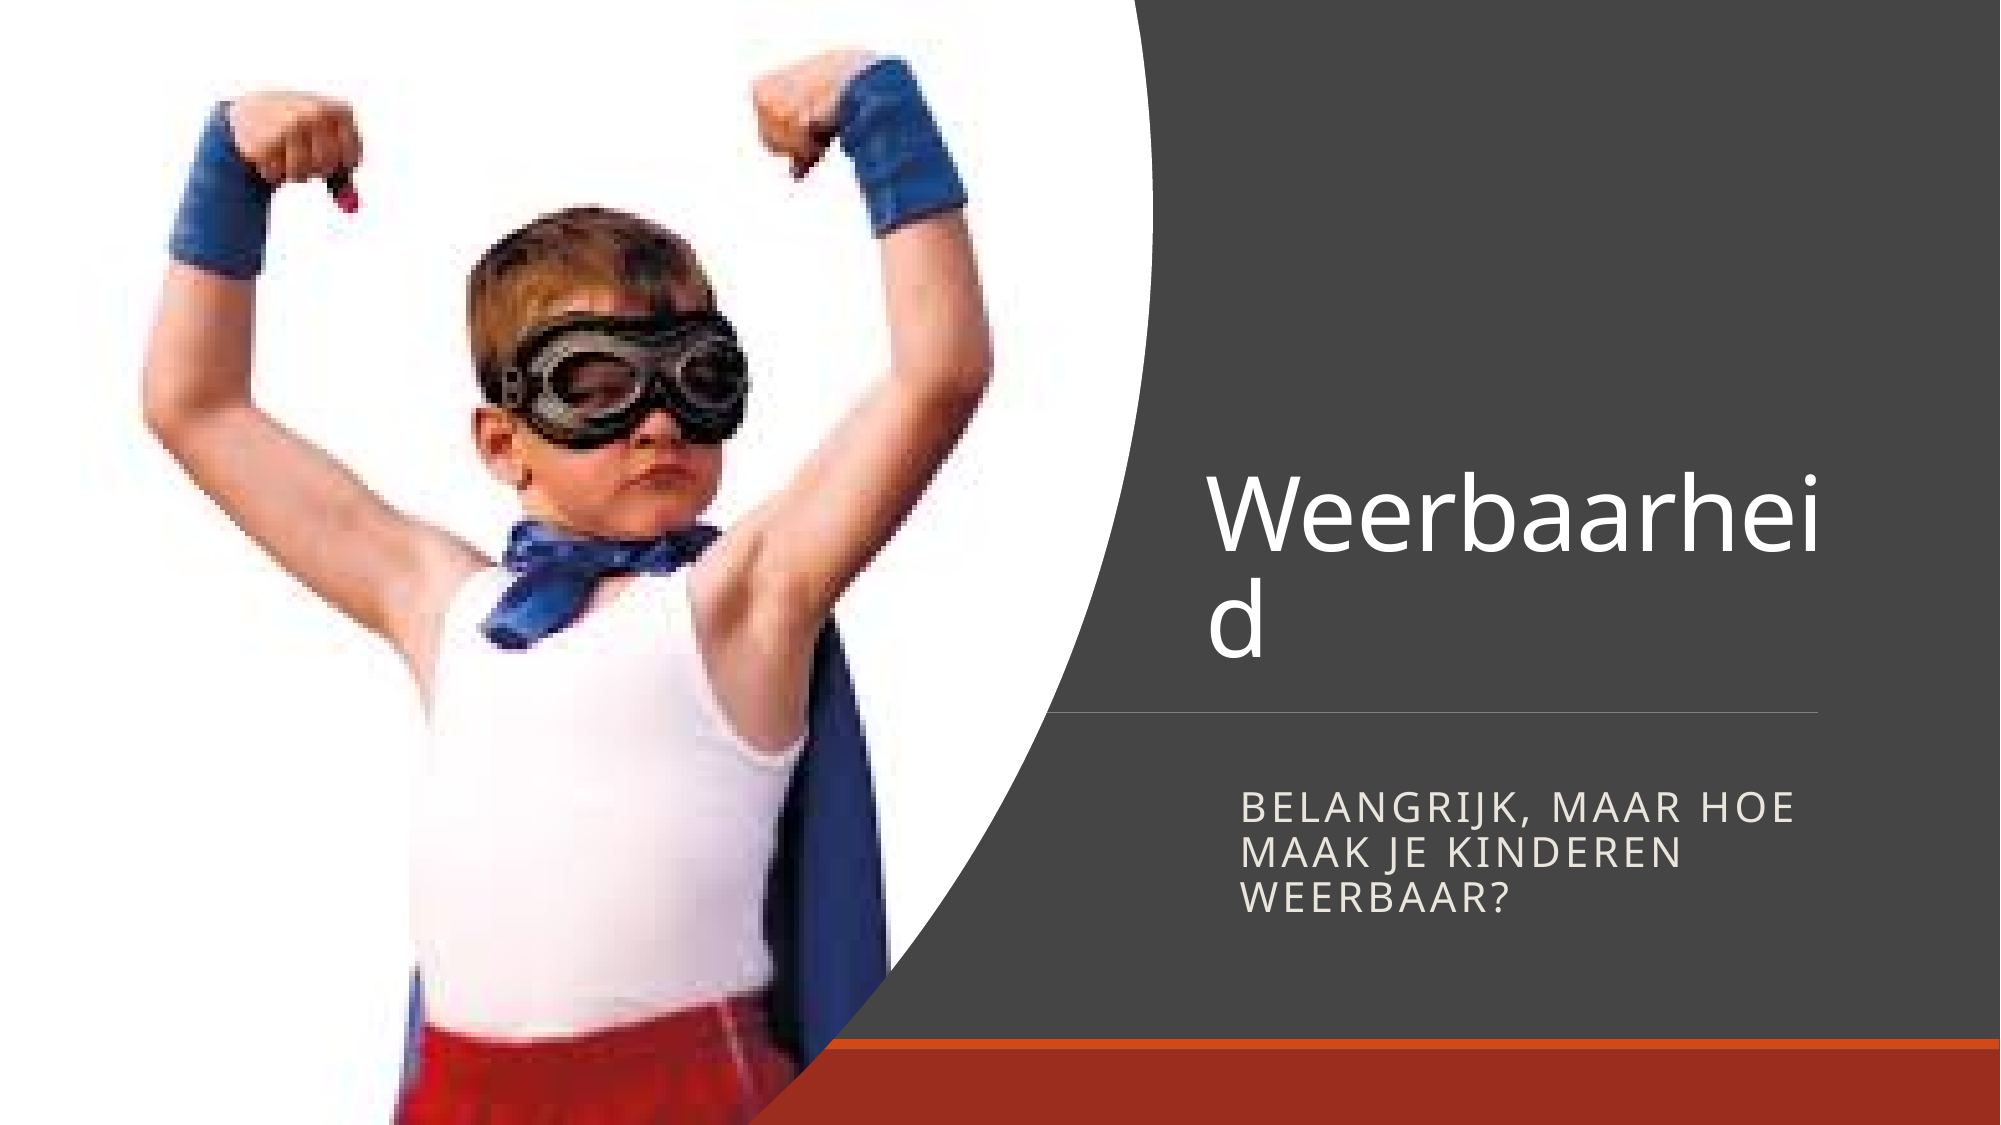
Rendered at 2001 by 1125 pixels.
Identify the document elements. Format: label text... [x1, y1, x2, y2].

subtitle Belangrijk, maar hoe maak je kinderen weerbaar? [1224, 779, 1895, 968]
title Weerbaarheid [1190, 212, 1861, 687]
picture [0, 0, 1154, 1125]
